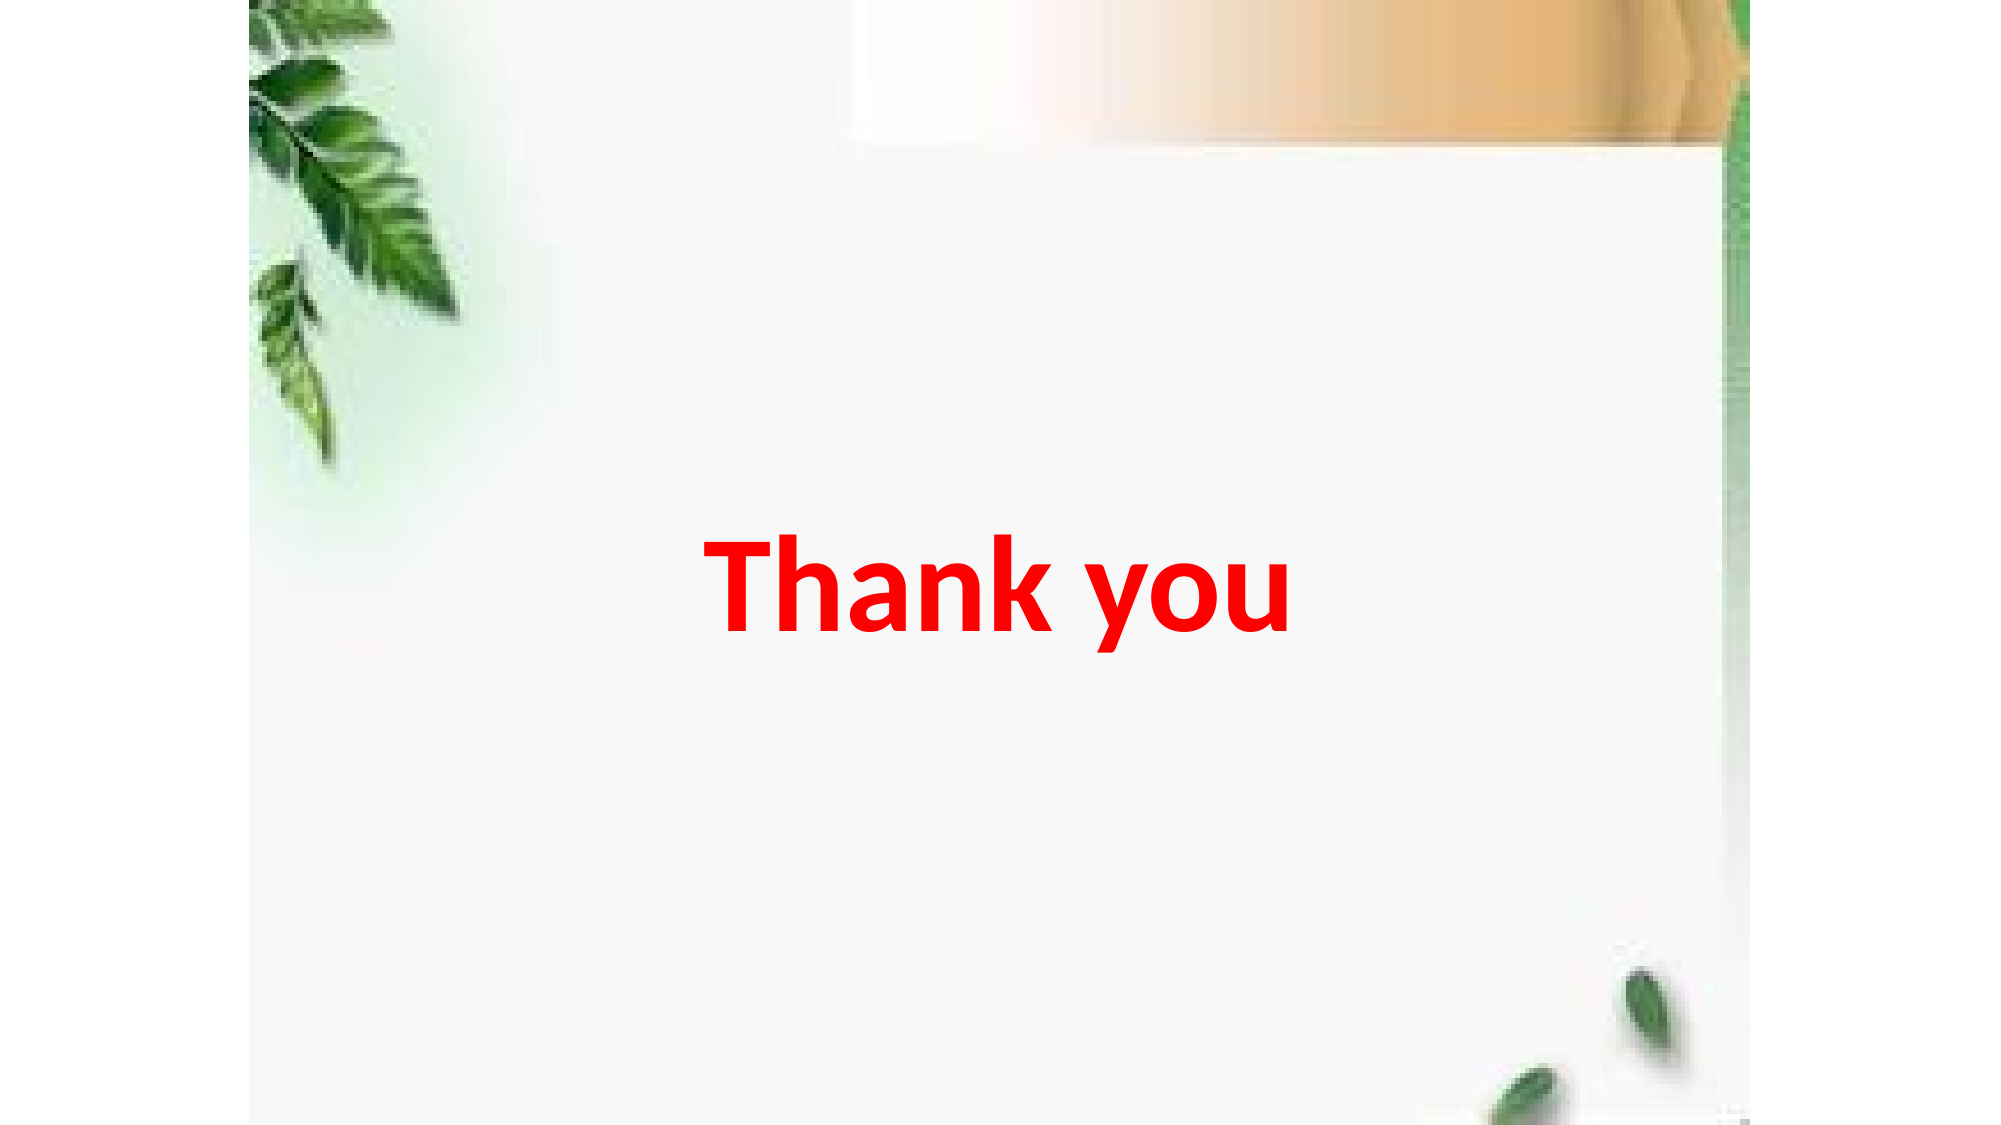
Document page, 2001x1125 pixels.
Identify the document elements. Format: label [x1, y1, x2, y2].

picture [249, 0, 1750, 1125]
